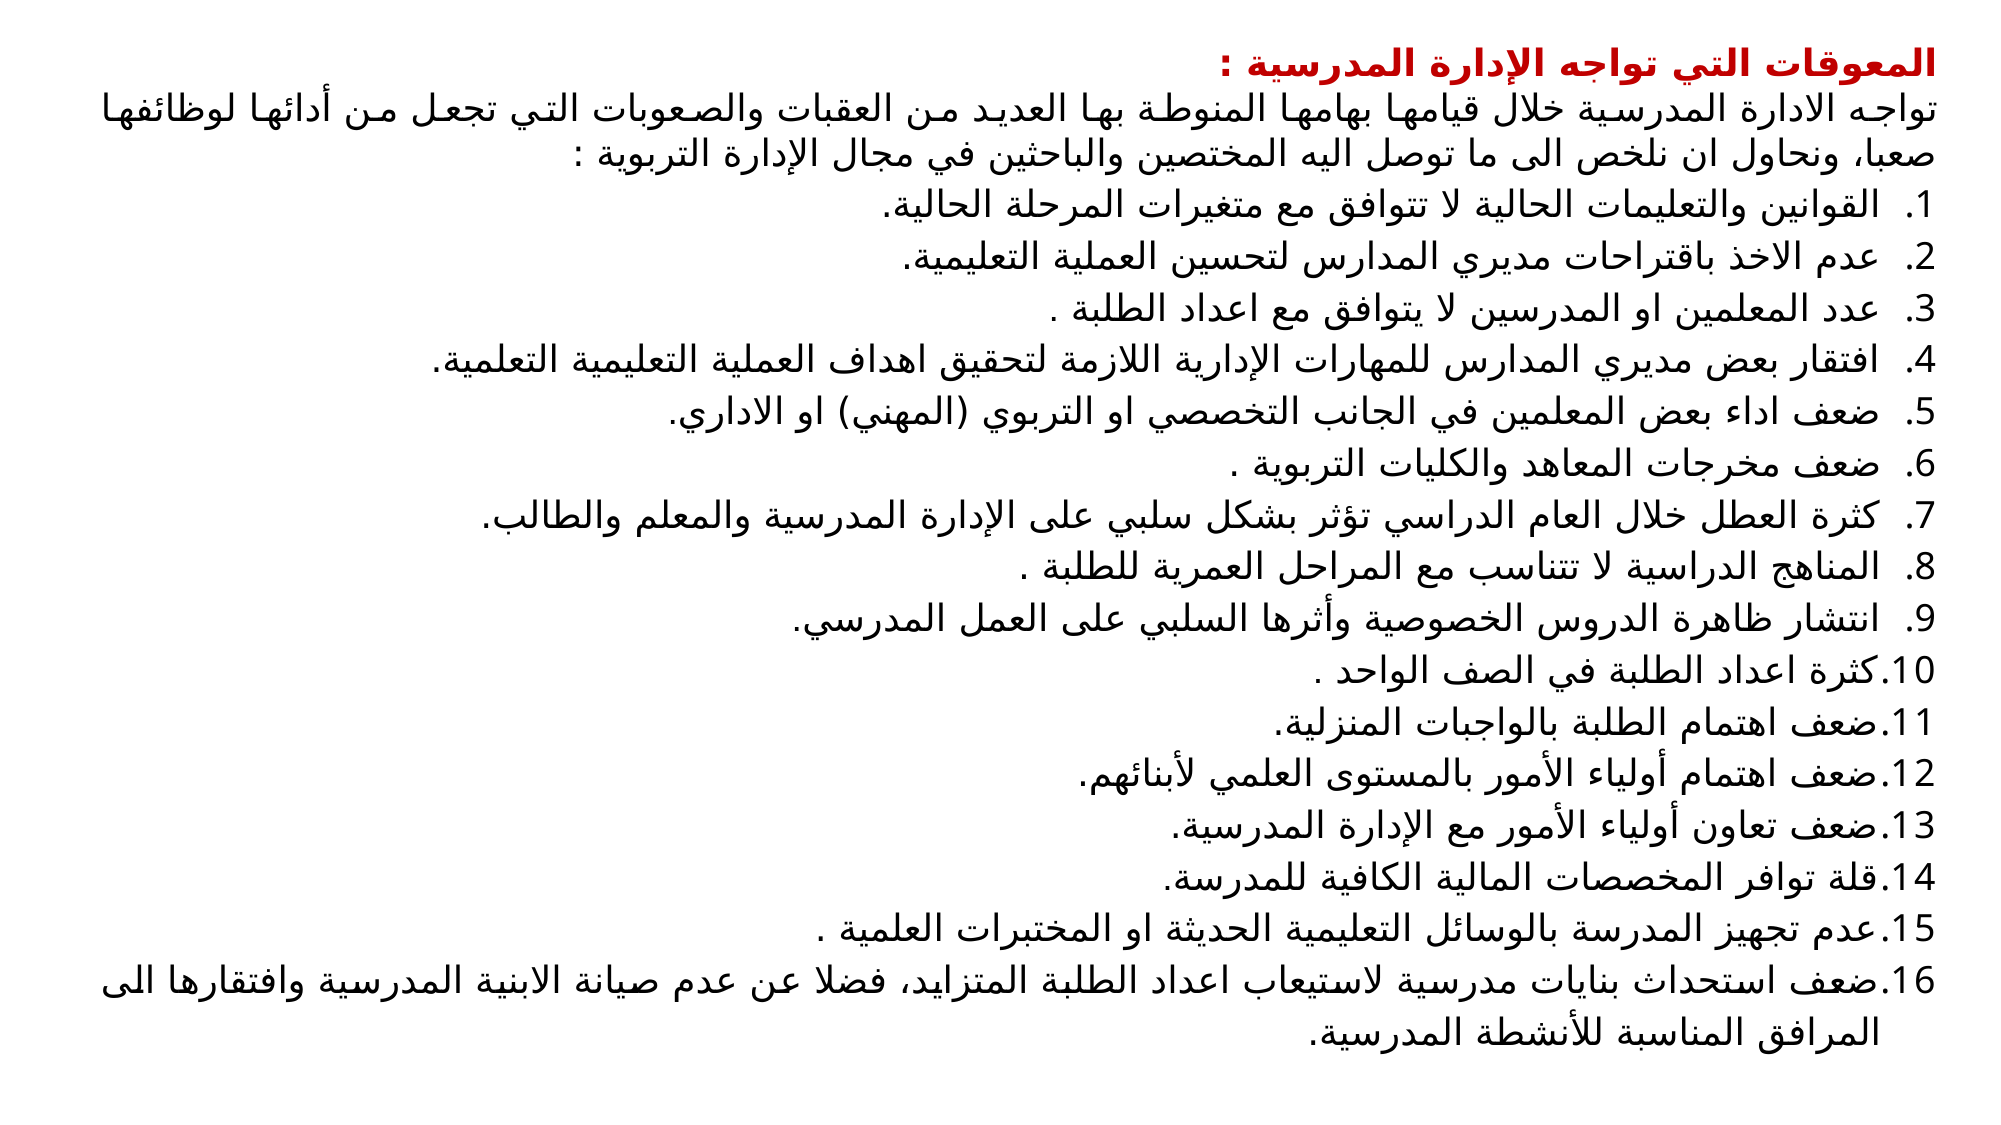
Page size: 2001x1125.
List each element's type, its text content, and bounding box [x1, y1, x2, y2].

text_box المعوقات التي تواجه الإدارة المدرسية : تواجه الادارة المدرسية خلال قيامها بهامها المنوطة بها العديد من العقبات والصعوبات التي تجعل من أدائها لوظائفها صعبا، ونحاول ان نلخص الى ما توصل اليه المختصين والباحثين في مجال الإدارة التربوية : القوانين والتعليمات الحالية لا تتوافق مع متغيرات المرحلة الحالية. عدم الاخذ باقتراحات مديري المدارس لتحسين العملية التعليمية. عدد المعلمين او المدرسين لا يتوافق مع اعداد الطلبة . افتقار بعض مديري المدارس للمهارات الإدارية اللازمة لتحقيق اهداف العملية التعليمية التعلمية. ضعف اداء بعض المعلمين في الجانب التخصصي او التربوي (المهني) او الاداري. ضعف مخرجات المعاهد والكليات التربوية . كثرة العطل خلال العام الدراسي تؤثر بشكل سلبي على الإدارة المدرسية والمعلم والطالب. المناهج الدراسية لا تتناسب مع المراحل العمرية للطلبة . انتشار ظاهرة الدروس الخصوصية وأثرها السلبي على العمل المدرسي. كثرة اعداد الطلبة في الصف الواحد . ضعف اهتمام الطلبة بالواجبات المنزلية. ضعف اهتمام أولياء الأمور بالمستوى العلمي لأبنائهم. ضعف تعاون أولياء الأمور مع الإدارة المدرسية. قلة توافر المخصصات المالية الكافية للمدرسة. عدم تجهيز المدرسة بالوسائل التعليمية الحديثة او المختبرات العلمية . ضعف استحداث بنايات مدرسية لاستيعاب اعداد الطلبة المتزايد، فضلا عن عدم صيانة الابنية المدرسية وافتقارها الى المرافق المناسبة للأنشطة المدرسية. [86, 31, 1953, 1061]
